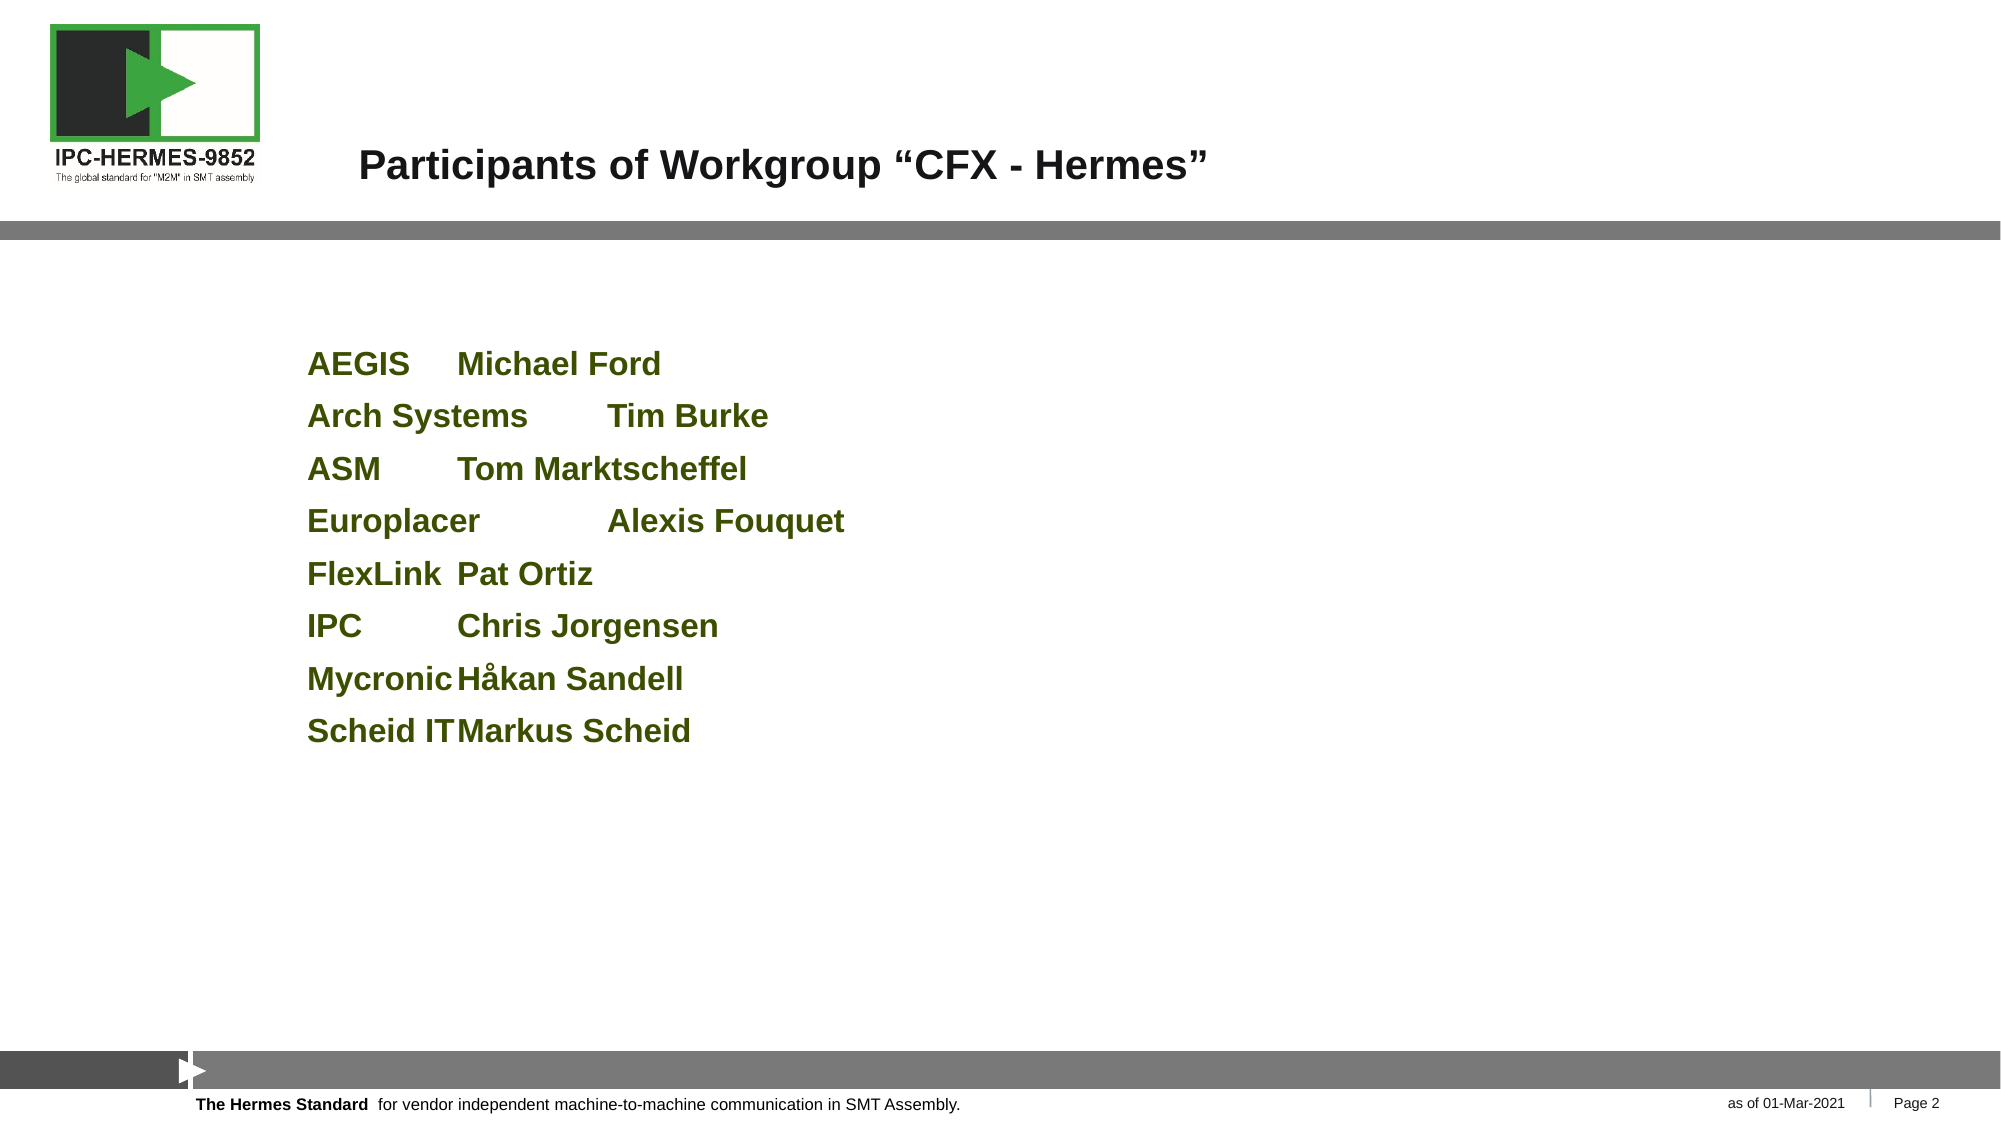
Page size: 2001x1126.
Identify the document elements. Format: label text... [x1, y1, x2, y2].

slide_number Page 2 [1879, 1086, 1982, 1119]
slide_number as of 01-Mar-2021 [1649, 1086, 1861, 1119]
title Participants of Workgroup “CFX - Hermes” [287, 69, 1997, 257]
picture [50, 24, 260, 185]
list AEGIS Michael Ford Arch Systems Tim Burke ASM Tom Marktscheffel Europlacer Alexis Fouquet FlexLink Pat Ortiz IPC Chris Jorgensen Mycronic Håkan Sandell Scheid IT Markus Scheid [307, 342, 1946, 1051]
